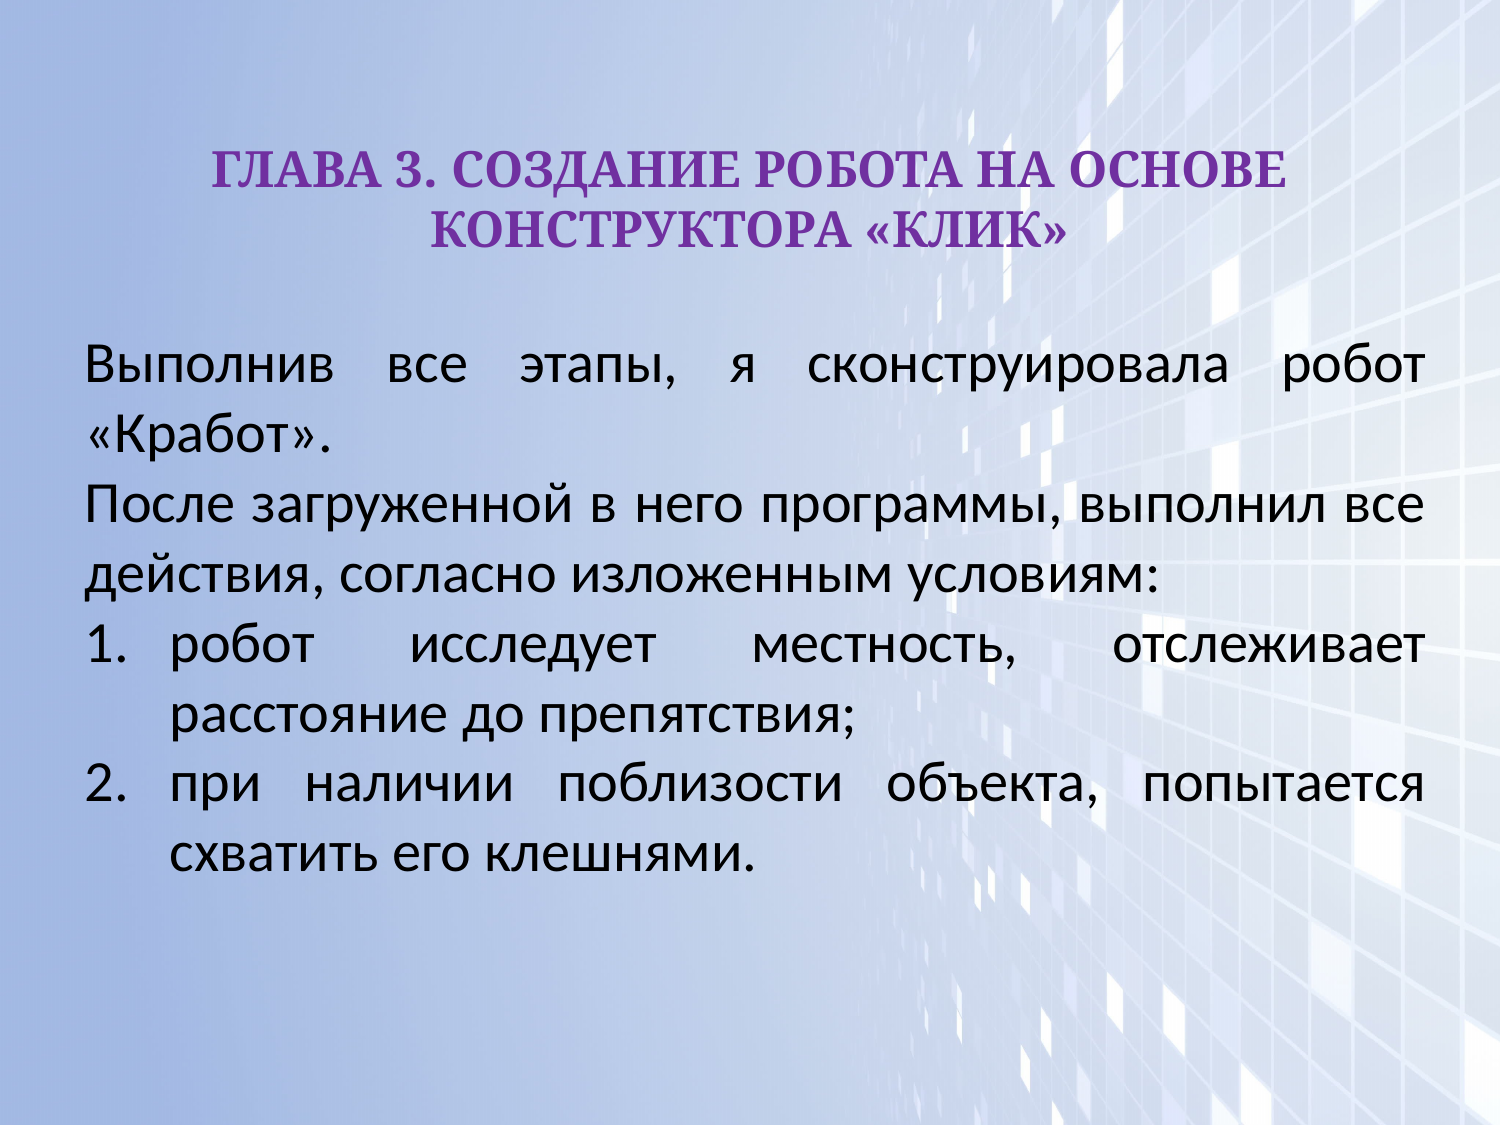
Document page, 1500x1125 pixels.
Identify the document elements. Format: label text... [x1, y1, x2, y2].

picture [0, 0, 1500, 1125]
text_box Выполнив все этапы, я сконструировала робот «Кработ». После загруженной в него программы, выполнил все действия, согласно изложенным условиям: робот исследует местность, отслеживает расстояние до препятствия; при наличии поблизости объекта, попытается схватить его клешнями. [70, 316, 1442, 891]
text_box ГЛАВА 3. СОЗДАНИЕ РОБОТА НА ОСНОВЕ КОНСТРУКТОРА «КЛИК» [35, 129, 1465, 265]
